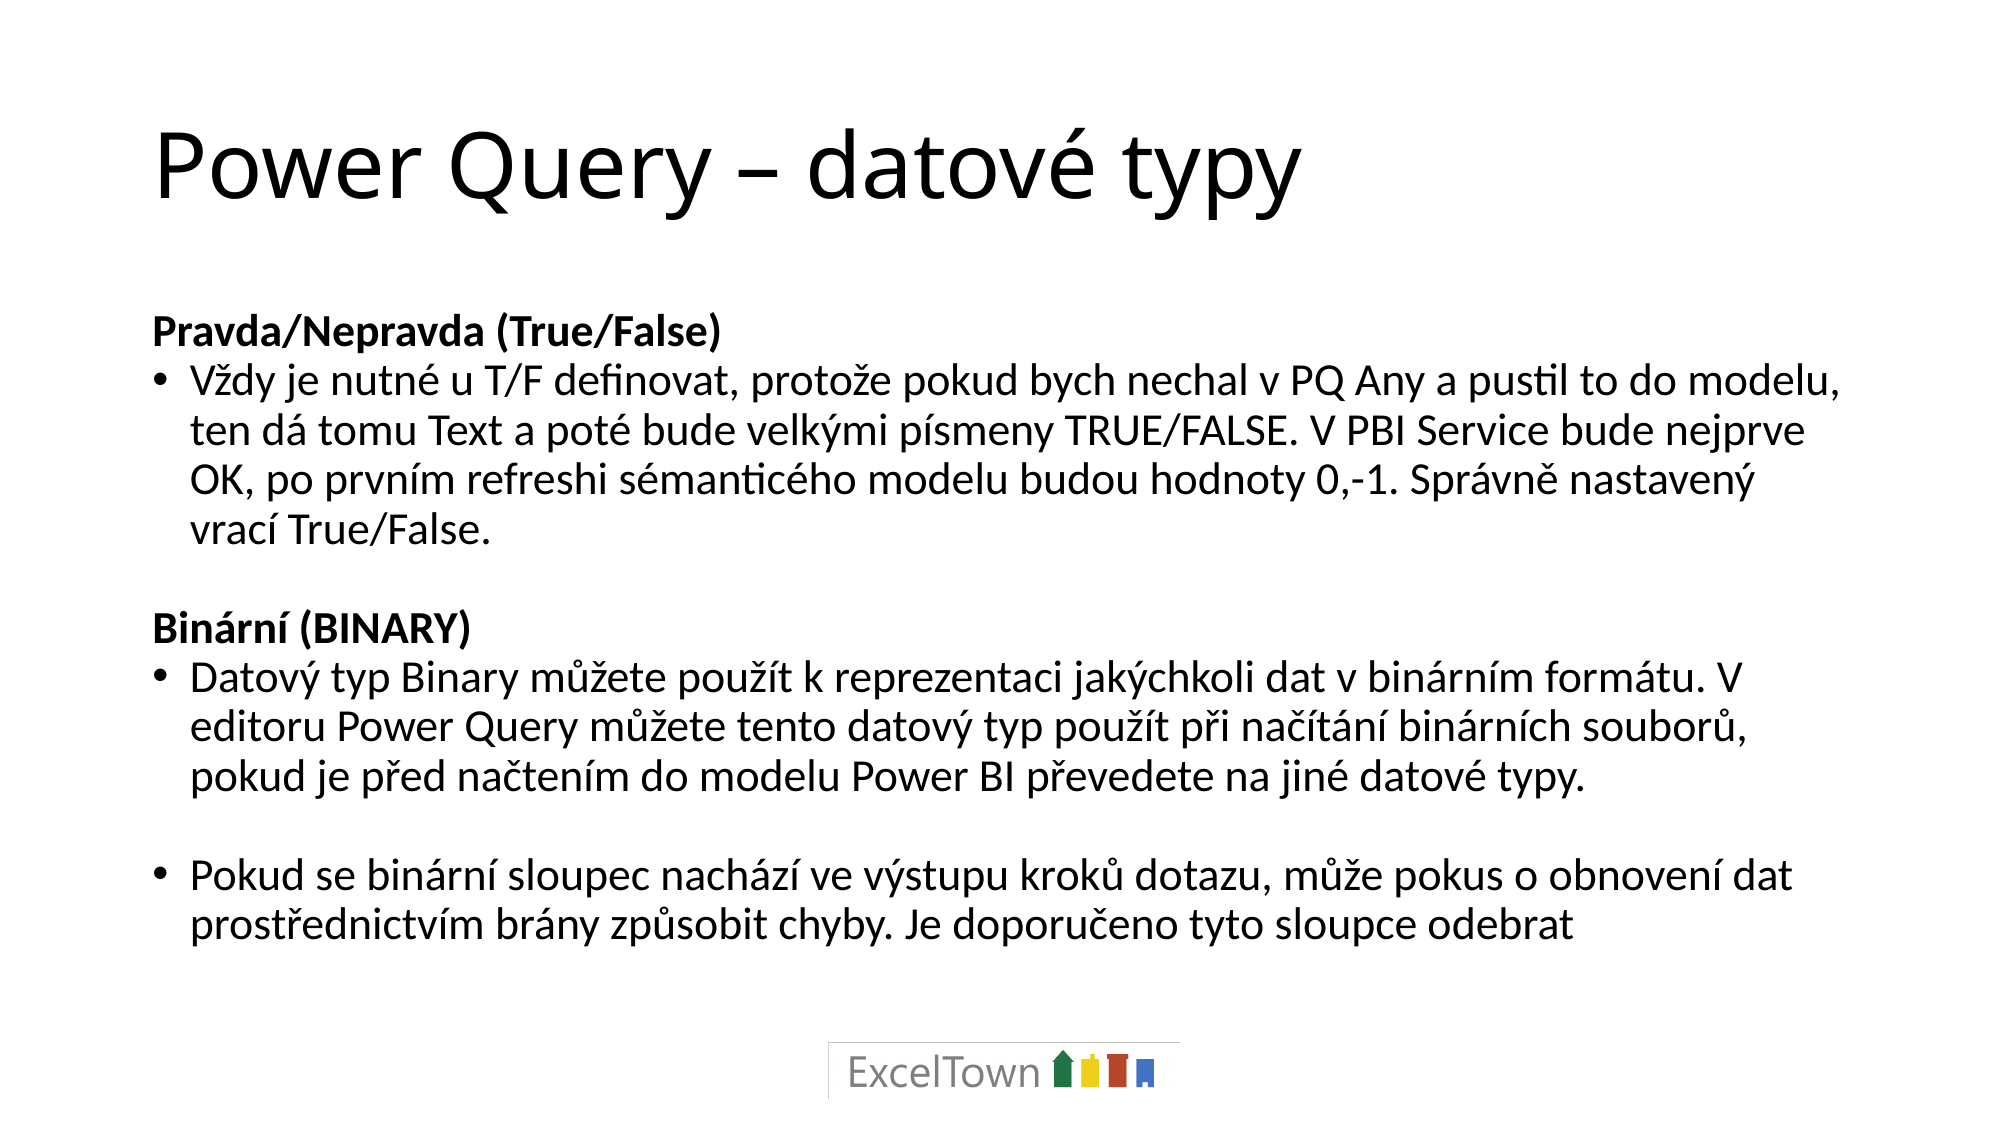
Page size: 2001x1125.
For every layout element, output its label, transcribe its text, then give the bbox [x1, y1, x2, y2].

title Power Query – datové typy [137, 59, 1863, 278]
list Pravda/Nepravda (True/False) Vždy je nutné u T/F definovat, protože pokud bych nechal v PQ Any a pustil to do modelu, ten dá tomu Text a poté bude velkými písmeny TRUE/FALSE. V PBI Service bude nejprve OK, po prvním refreshi sémanticého modelu budou hodnoty 0,-1. Správně nastavený vrací True/False. Binární (BINARY) Datový typ Binary můžete použít k reprezentaci jakýchkoli dat v binárním formátu. V editoru Power Query můžete tento datový typ použít při načítání binárních souborů, pokud je před načtením do modelu Power BI převedete na jiné datové typy. Pokud se binární sloupec nachází ve výstupu kroků dotazu, může pokus o obnovení dat prostřednictvím brány způsobit chyby. Je doporučeno tyto sloupce odebrat [137, 299, 1863, 1014]
picture [701, 1031, 1213, 1123]
